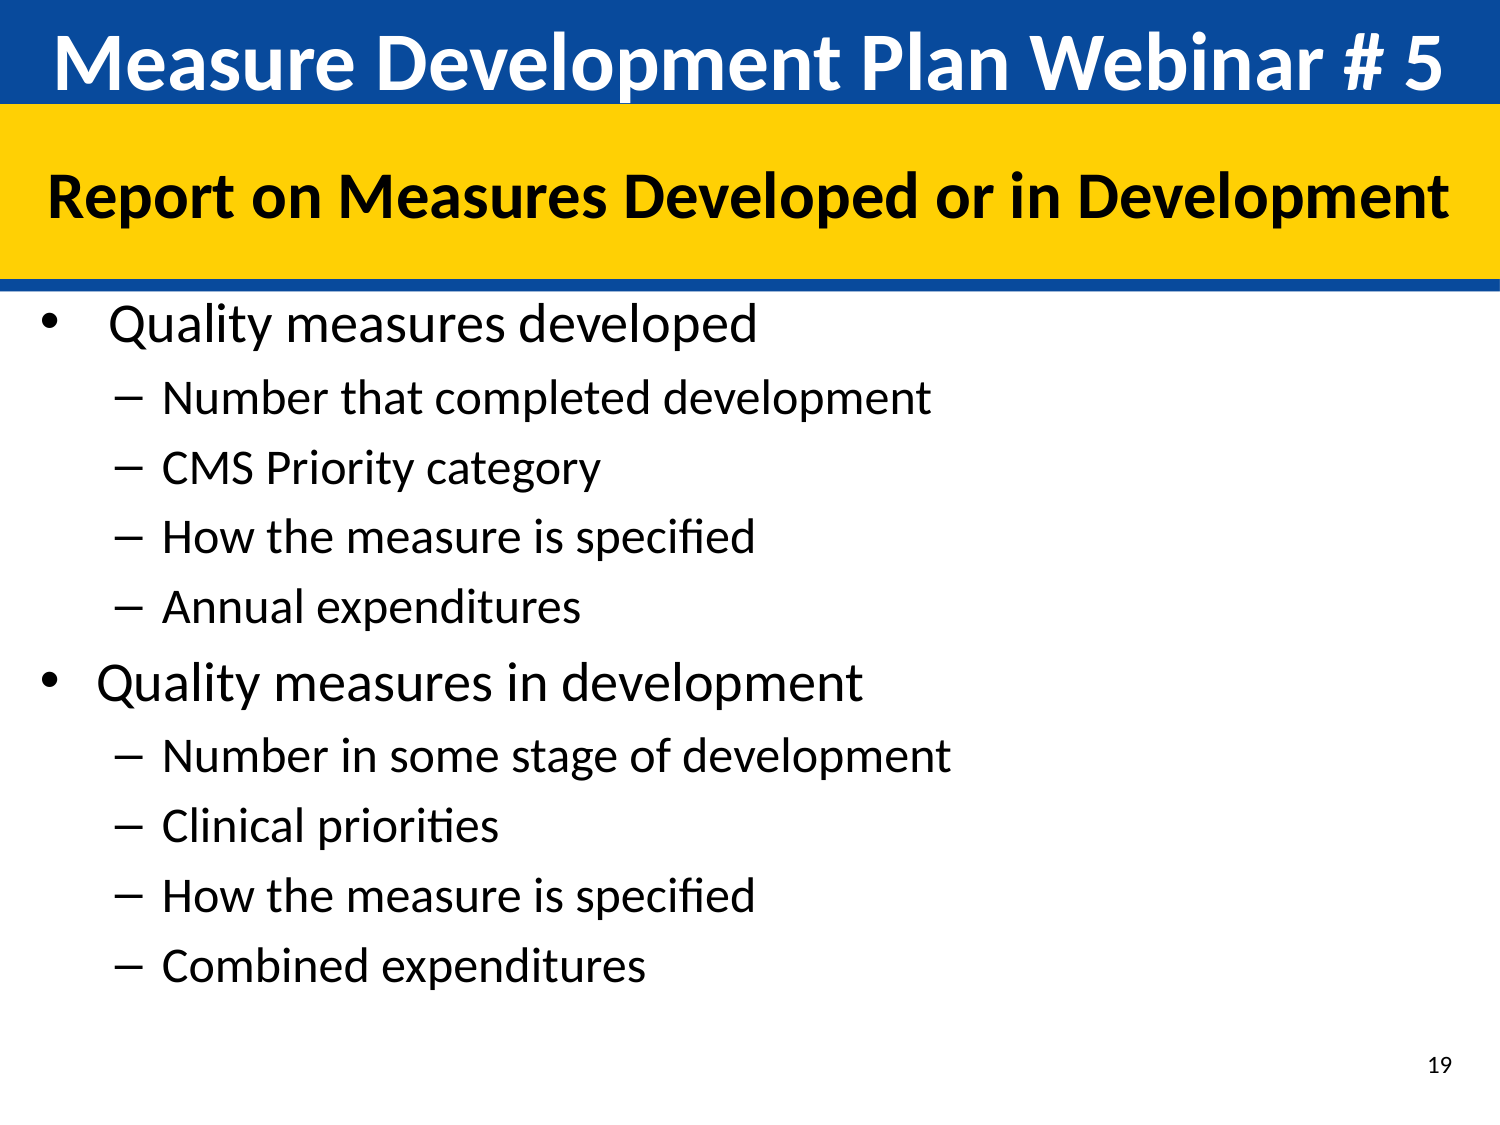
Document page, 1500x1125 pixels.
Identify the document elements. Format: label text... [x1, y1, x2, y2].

text_box Report on Measures Developed or in Development [0, 117, 1500, 279]
list Quality measures developed Number that completed development CMS Priority category How the measure is specified Annual expenditures Quality measures in development Number in some stage of development Clinical priorities How the measure is specified Combined expenditures [24, 292, 1458, 1001]
title Measure Development Plan Webinar # 5 [0, 0, 1500, 104]
